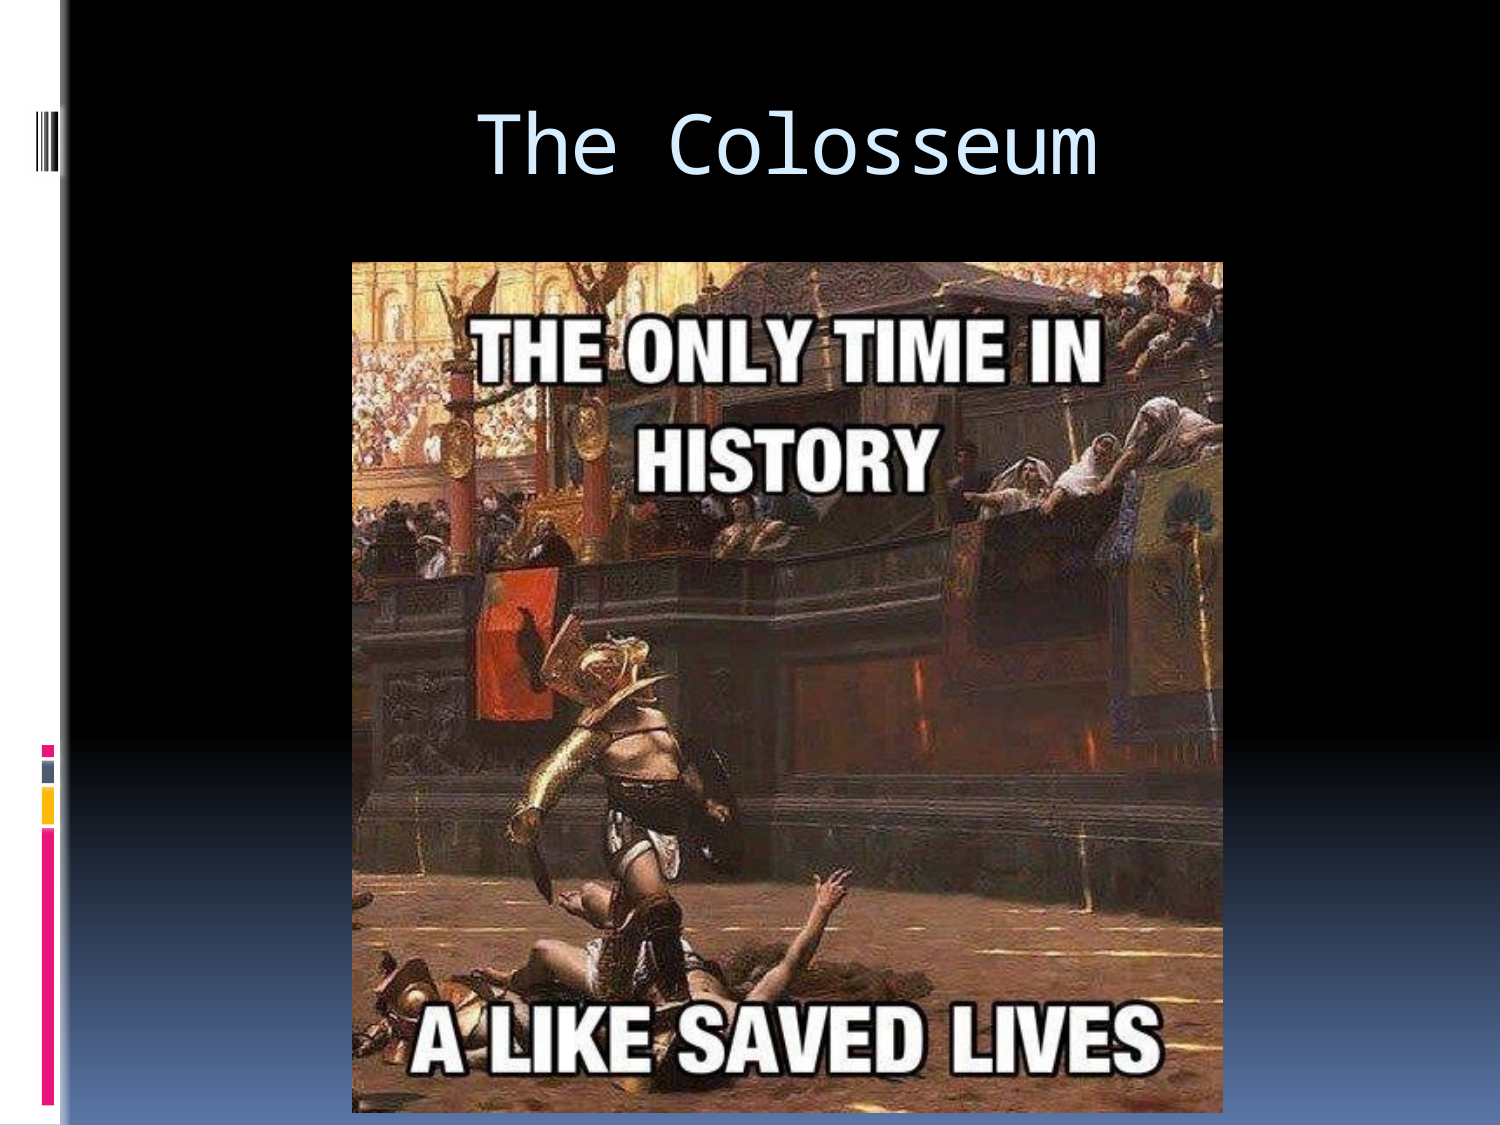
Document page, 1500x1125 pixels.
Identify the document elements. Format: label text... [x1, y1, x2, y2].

title The Colosseum [150, 83, 1425, 234]
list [351, 262, 1224, 1113]
